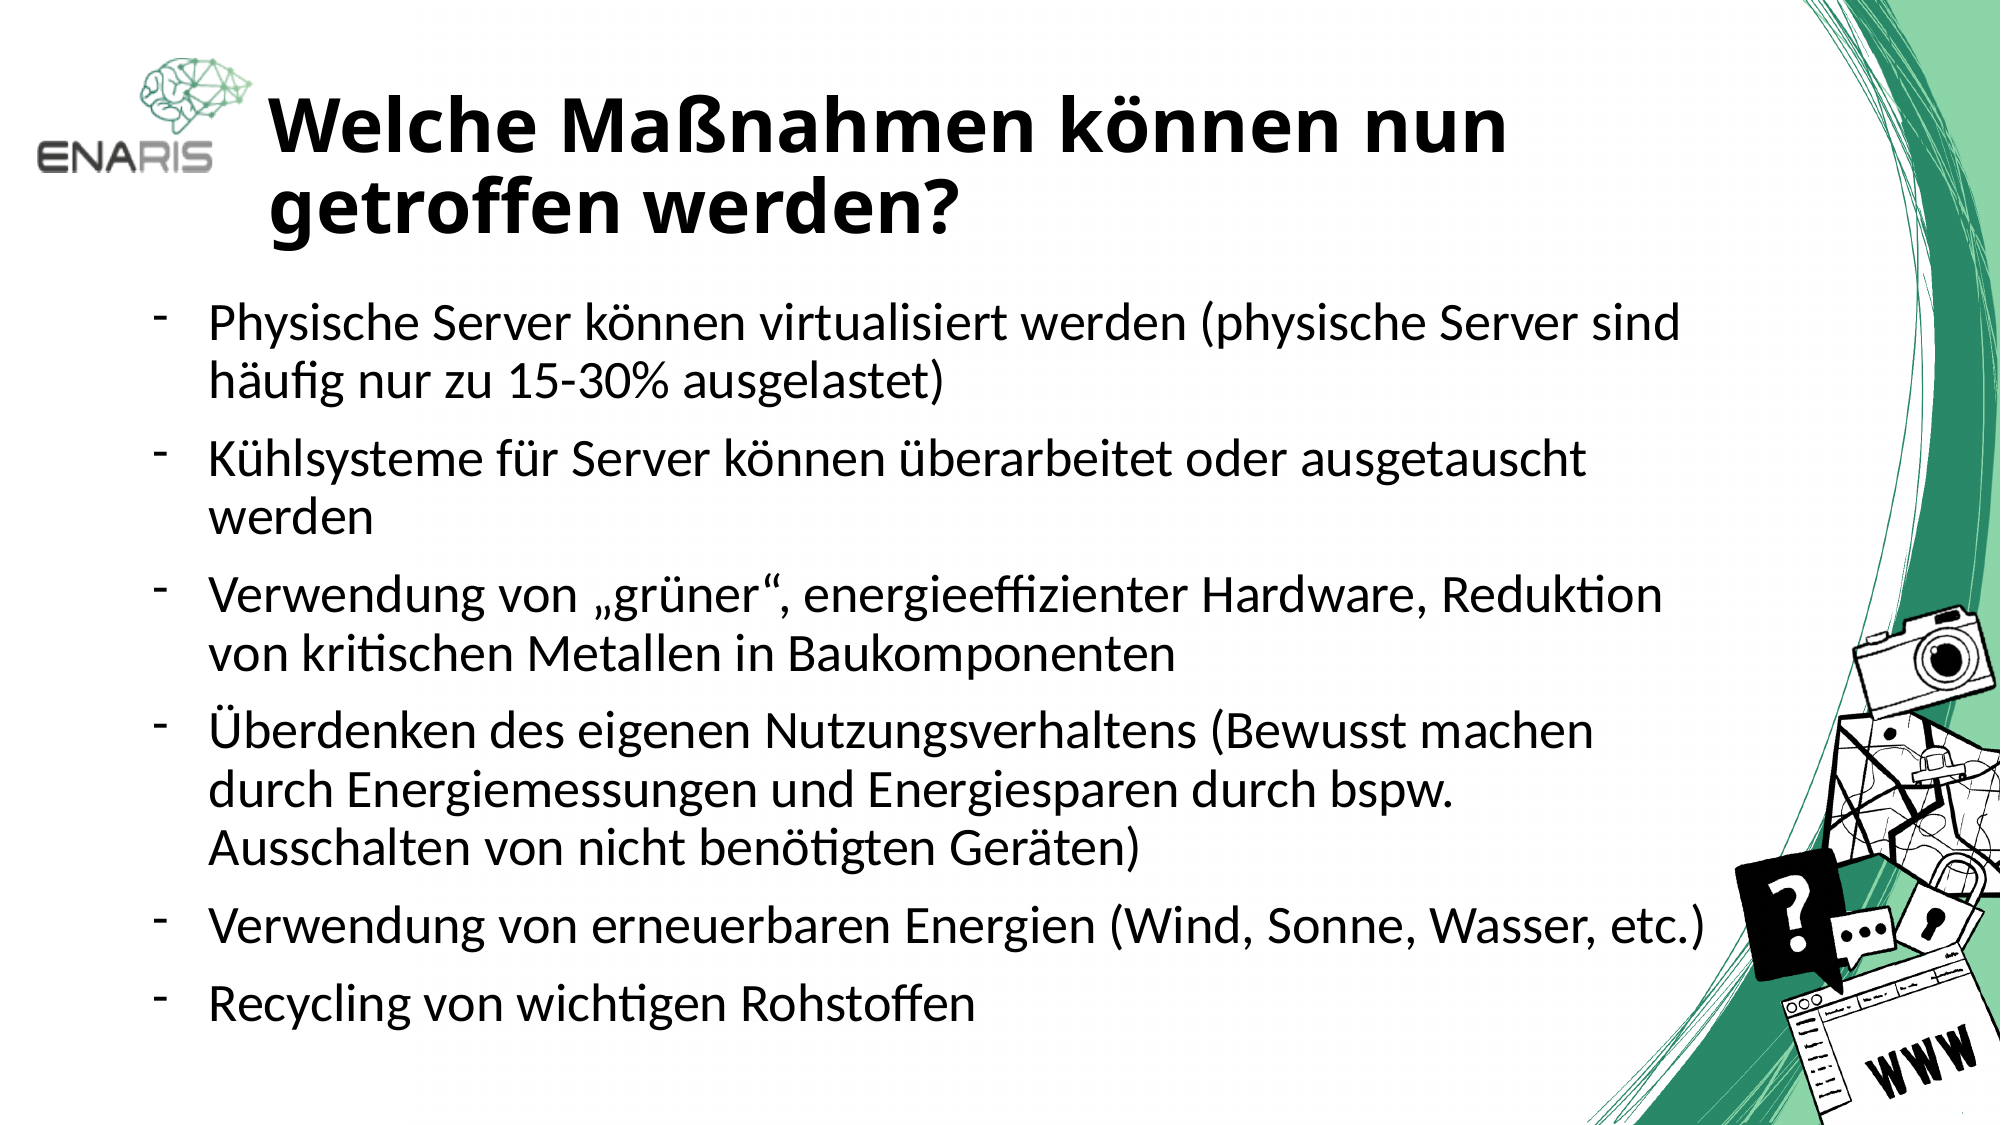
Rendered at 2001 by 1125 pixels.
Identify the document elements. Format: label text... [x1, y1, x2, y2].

list Physische Server können virtualisiert werden (physische Server sind häufig nur zu 15-30% ausgelastet) Kühlsysteme für Server können überarbeitet oder ausgetauscht werden Verwendung von „grüner“, energieeffizienter Hardware, Reduktion von kritischen Metallen in Baukomponenten Überdenken des eigenen Nutzungsverhaltens (Bewusst machen durch Energiemessungen und Energiesparen durch bspw. Ausschalten von nicht benötigten Geräten) Verwendung von erneuerbaren Energien (Wind, Sonne, Wasser, etc.) Recycling von wichtigen Rohstoffen [137, 286, 1728, 1052]
picture [37, 58, 254, 173]
title Welche Maßnahmen können nun getroffen werden? [253, 59, 1863, 278]
picture [408, 0, 2000, 1125]
